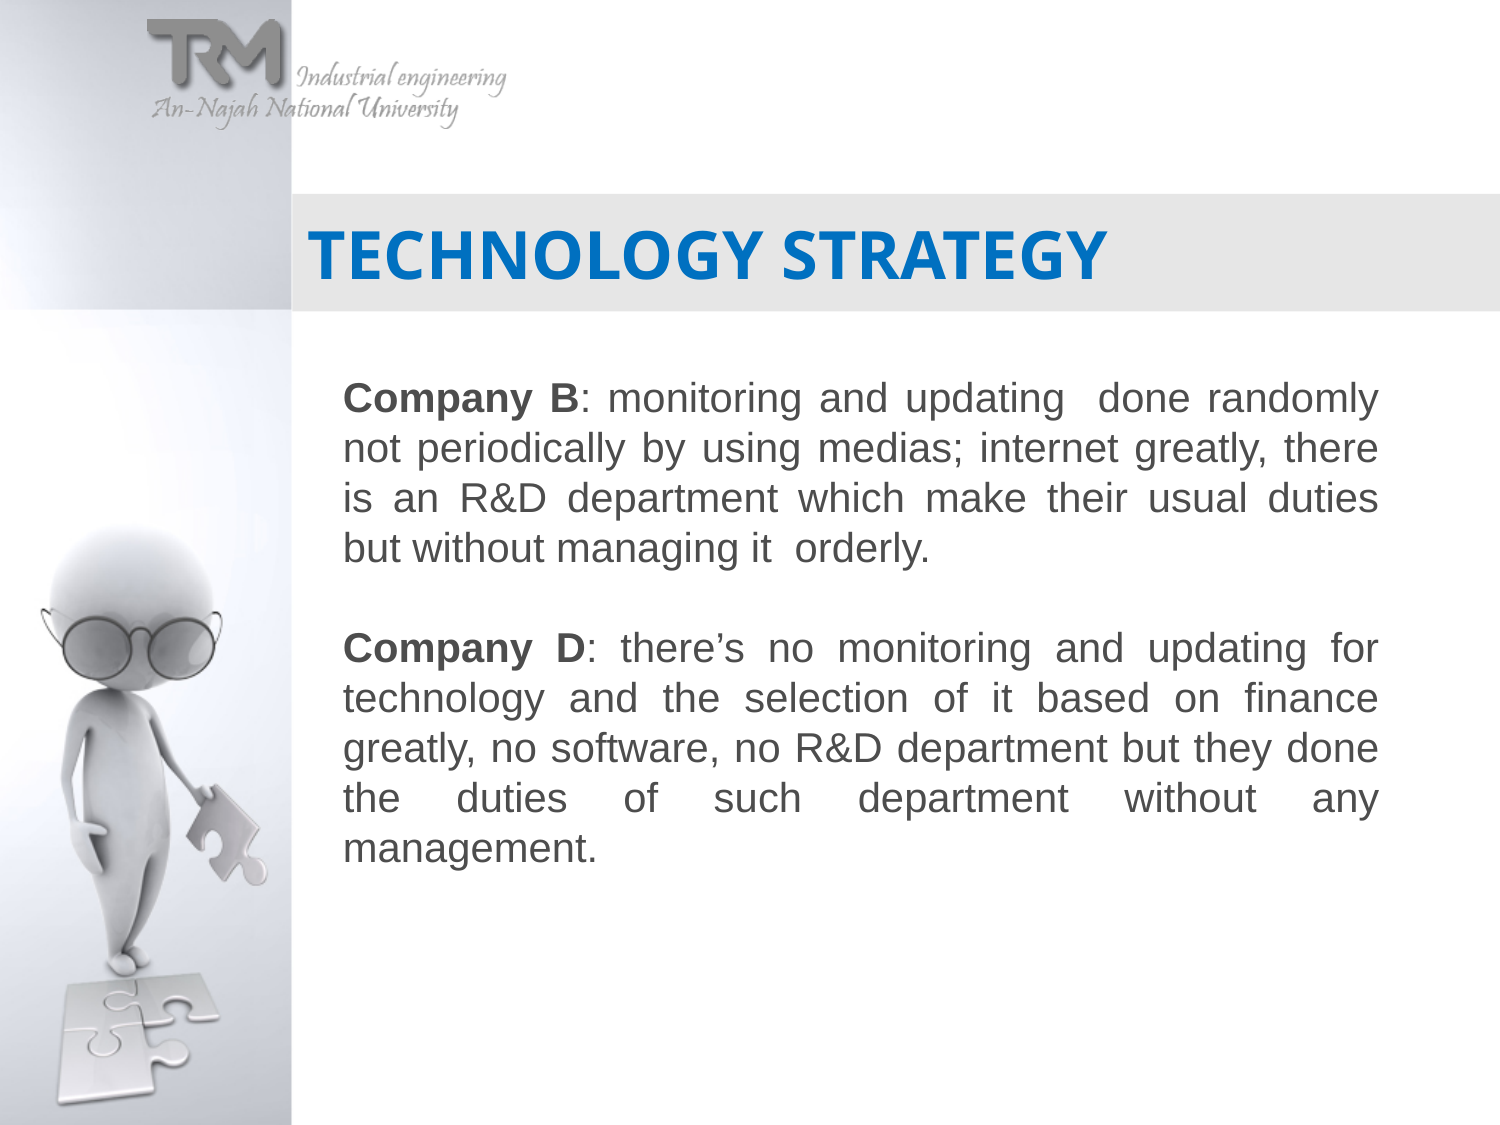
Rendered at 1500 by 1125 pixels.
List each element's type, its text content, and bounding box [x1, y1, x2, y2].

text_box Company B: monitoring and updating done randomly not periodically by using medias; internet greatly, there is an R&D department which make their usual duties but without managing it orderly. Company D: there’s no monitoring and updating for technology and the selection of it based on finance greatly, no software, no R&D department but they done the duties of such department without any management. [328, 363, 1395, 879]
picture [0, 0, 1500, 1125]
title Technology strategy [292, 193, 1500, 312]
